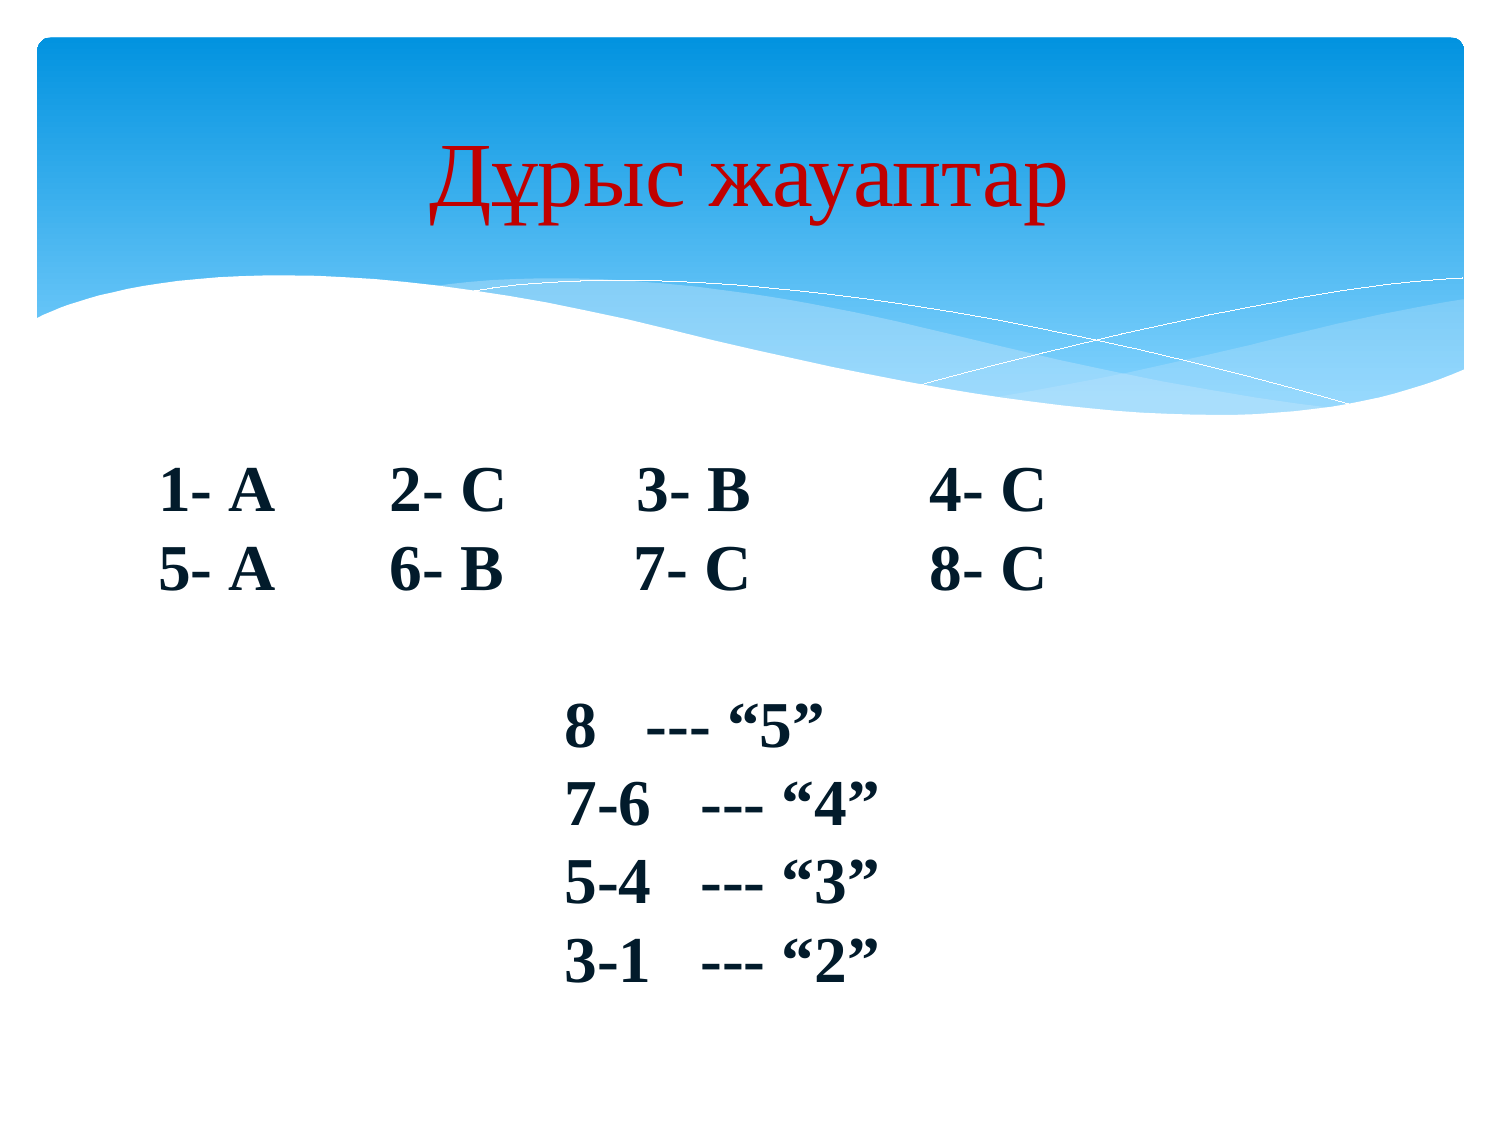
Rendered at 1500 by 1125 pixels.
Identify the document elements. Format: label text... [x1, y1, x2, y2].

title Дұрыс жауаптар [75, 78, 1425, 261]
list 1- А 2- С 3- В 4- С 5- А 6- В 7- С 8- С 8 --- “5” 7-6 --- “4” 5-4 --- “3” 3-1 --- “2” [143, 438, 1359, 1005]
